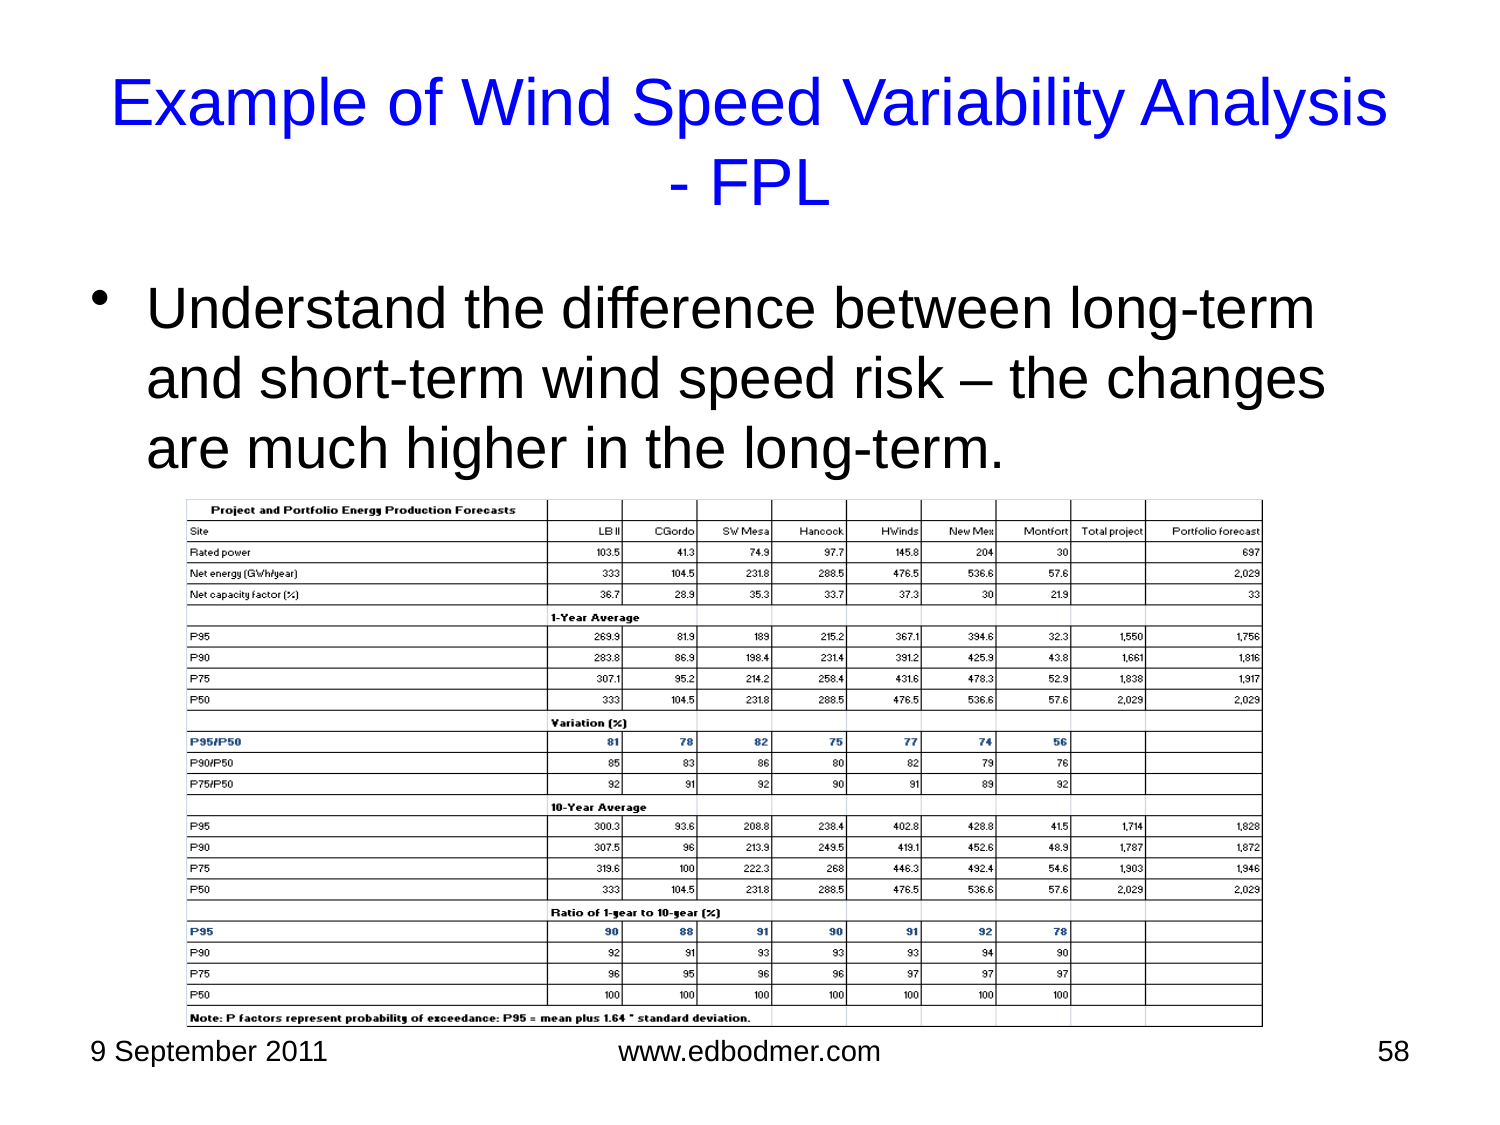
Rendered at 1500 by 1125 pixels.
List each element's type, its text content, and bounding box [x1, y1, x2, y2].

list Understand the difference between long-term and short-term wind speed risk – the changes are much higher in the long-term. [74, 262, 1426, 1006]
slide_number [74, 1024, 426, 1103]
footer www.edbodmer.com [512, 1036, 988, 1103]
title Example of Wind Speed Variability Analysis - FPL [74, 44, 1426, 233]
slide_number 58 [1074, 1024, 1426, 1103]
picture [186, 499, 1263, 1028]
